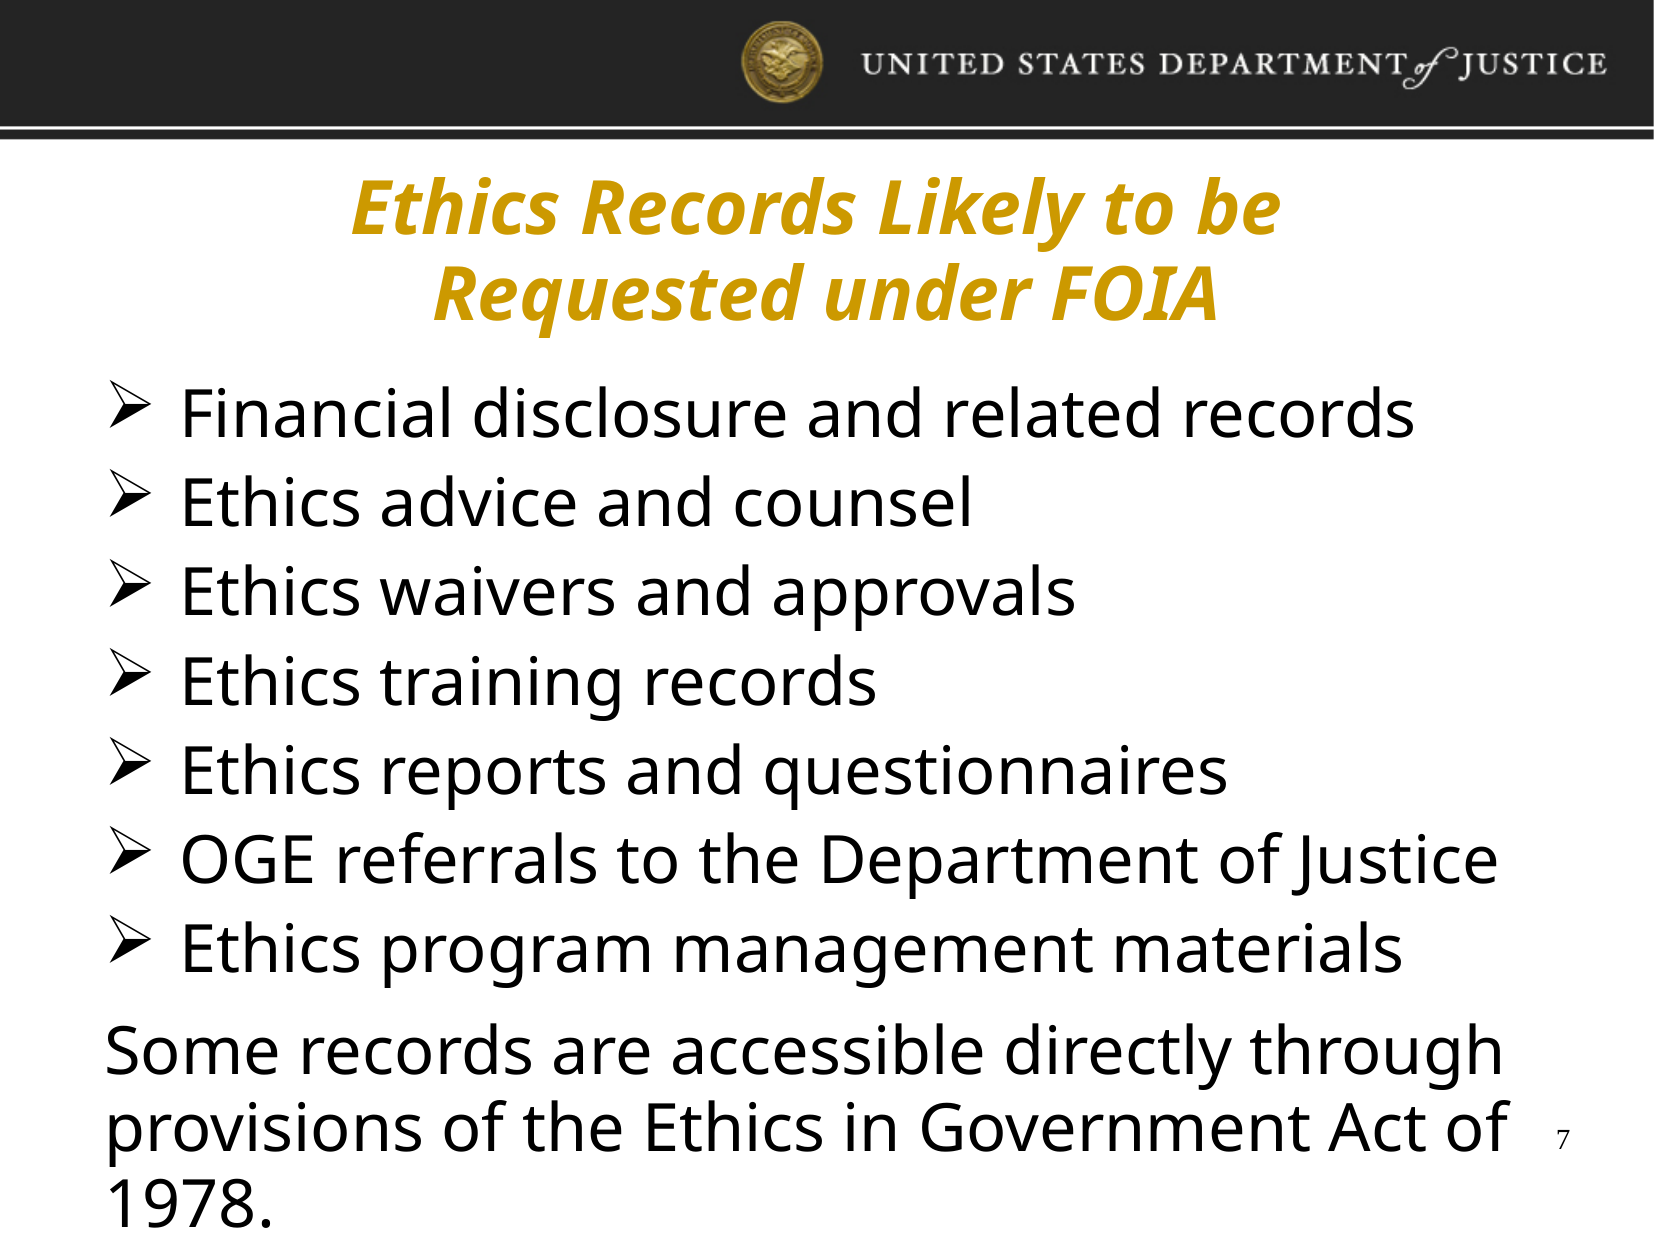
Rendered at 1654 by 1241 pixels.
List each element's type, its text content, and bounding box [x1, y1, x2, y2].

picture [0, 0, 1654, 1236]
text_box Financial disclosure and related records Ethics advice and counsel Ethics waivers and approvals Ethics training records Ethics reports and questionnaires OGE referrals to the Department of Justice Ethics program management materials Some records are accessible directly through provisions of the Ethics in Government Act of 1978. [87, 366, 1582, 1241]
text_box Ethics Records Likely to be Requested under FOIA [33, 157, 1621, 346]
